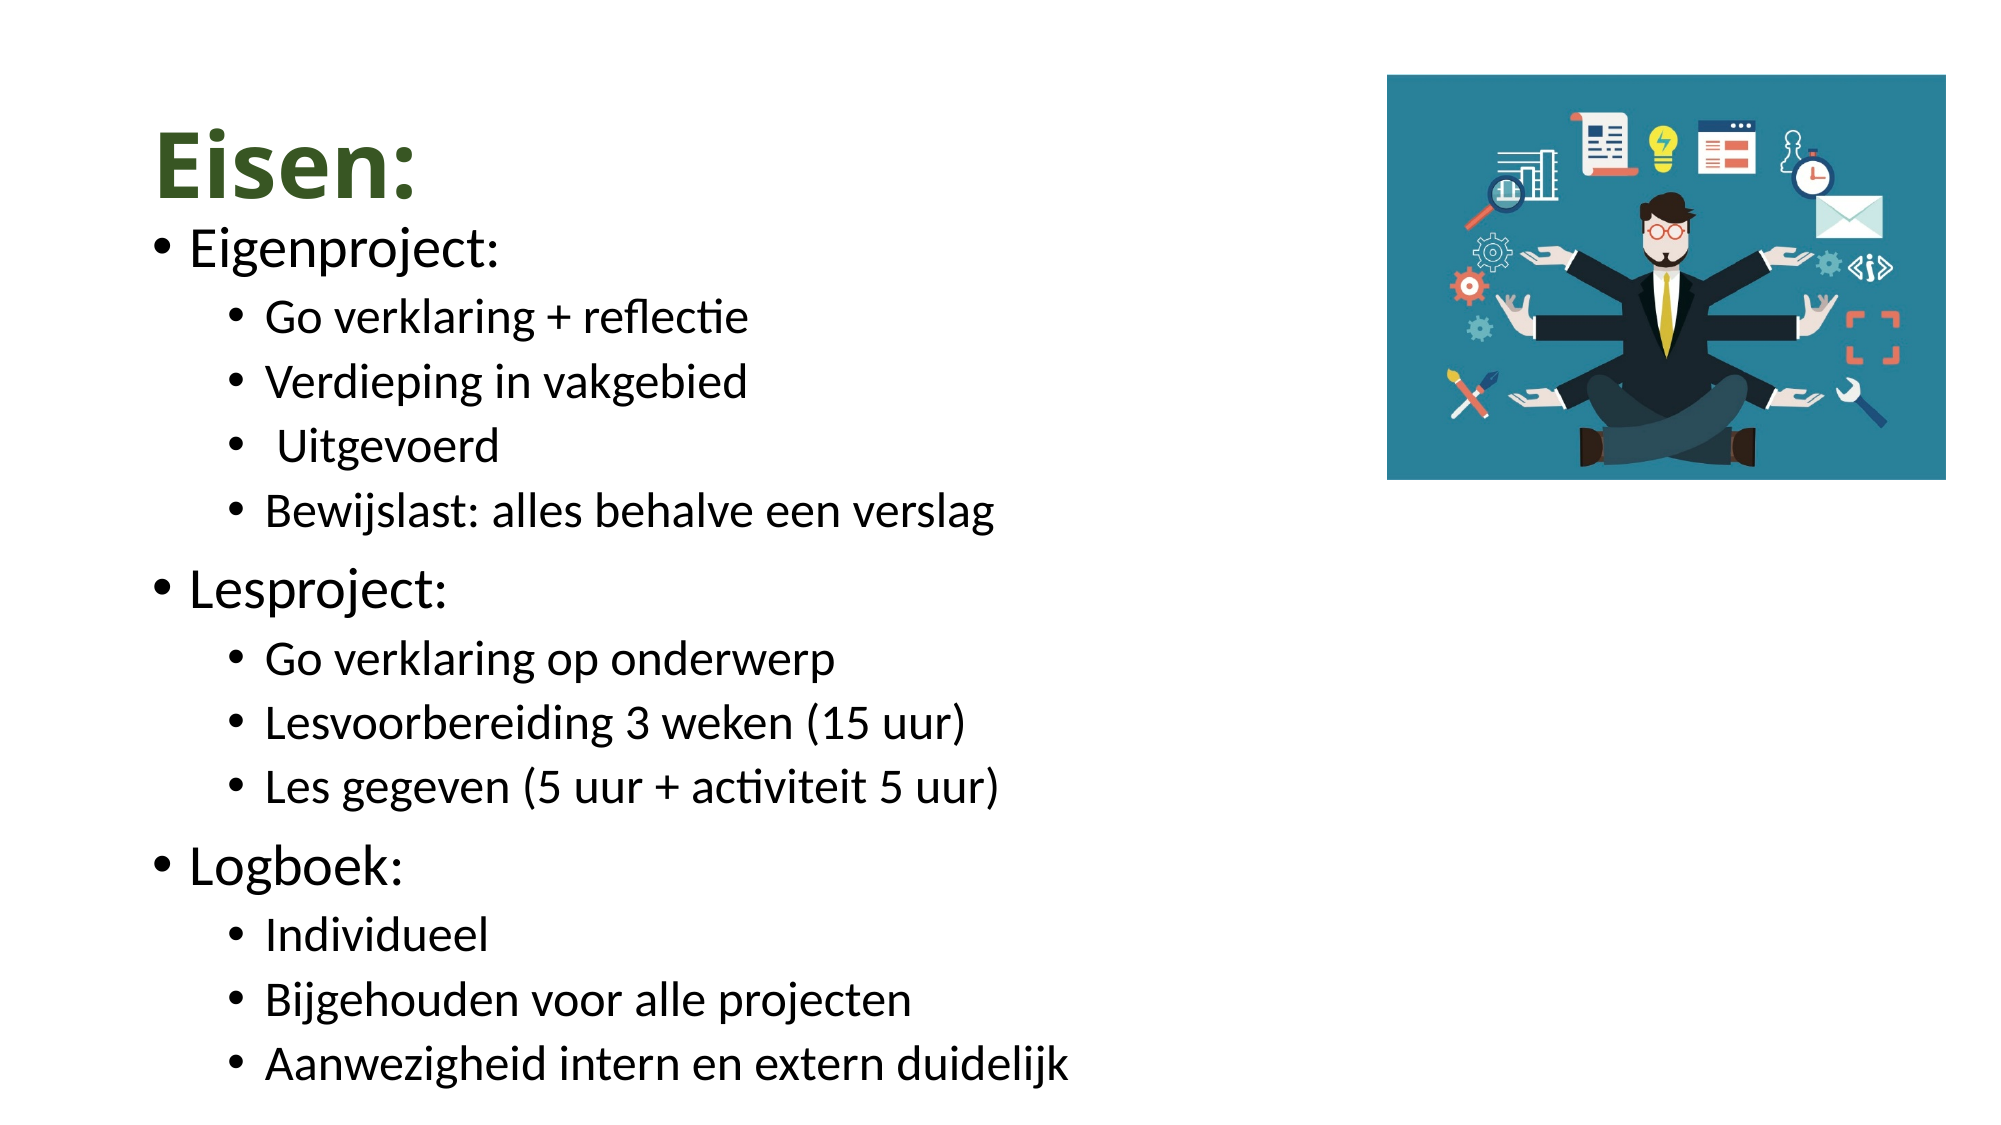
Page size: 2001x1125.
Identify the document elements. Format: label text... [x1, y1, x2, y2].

picture [1387, 74, 1946, 480]
list Eigenproject: Go verklaring + reflectie Verdieping in vakgebied Uitgevoerd Bewijslast: alles behalve een verslag Lesproject: Go verklaring op onderwerp Lesvoorbereiding 3 weken (15 uur) Les gegeven (5 uur + activiteit 5 uur) Logboek: Individueel Bijgehouden voor alle projecten Aanwezigheid intern en extern duidelijk [137, 210, 1863, 1125]
title Eisen: [137, 59, 1863, 210]
